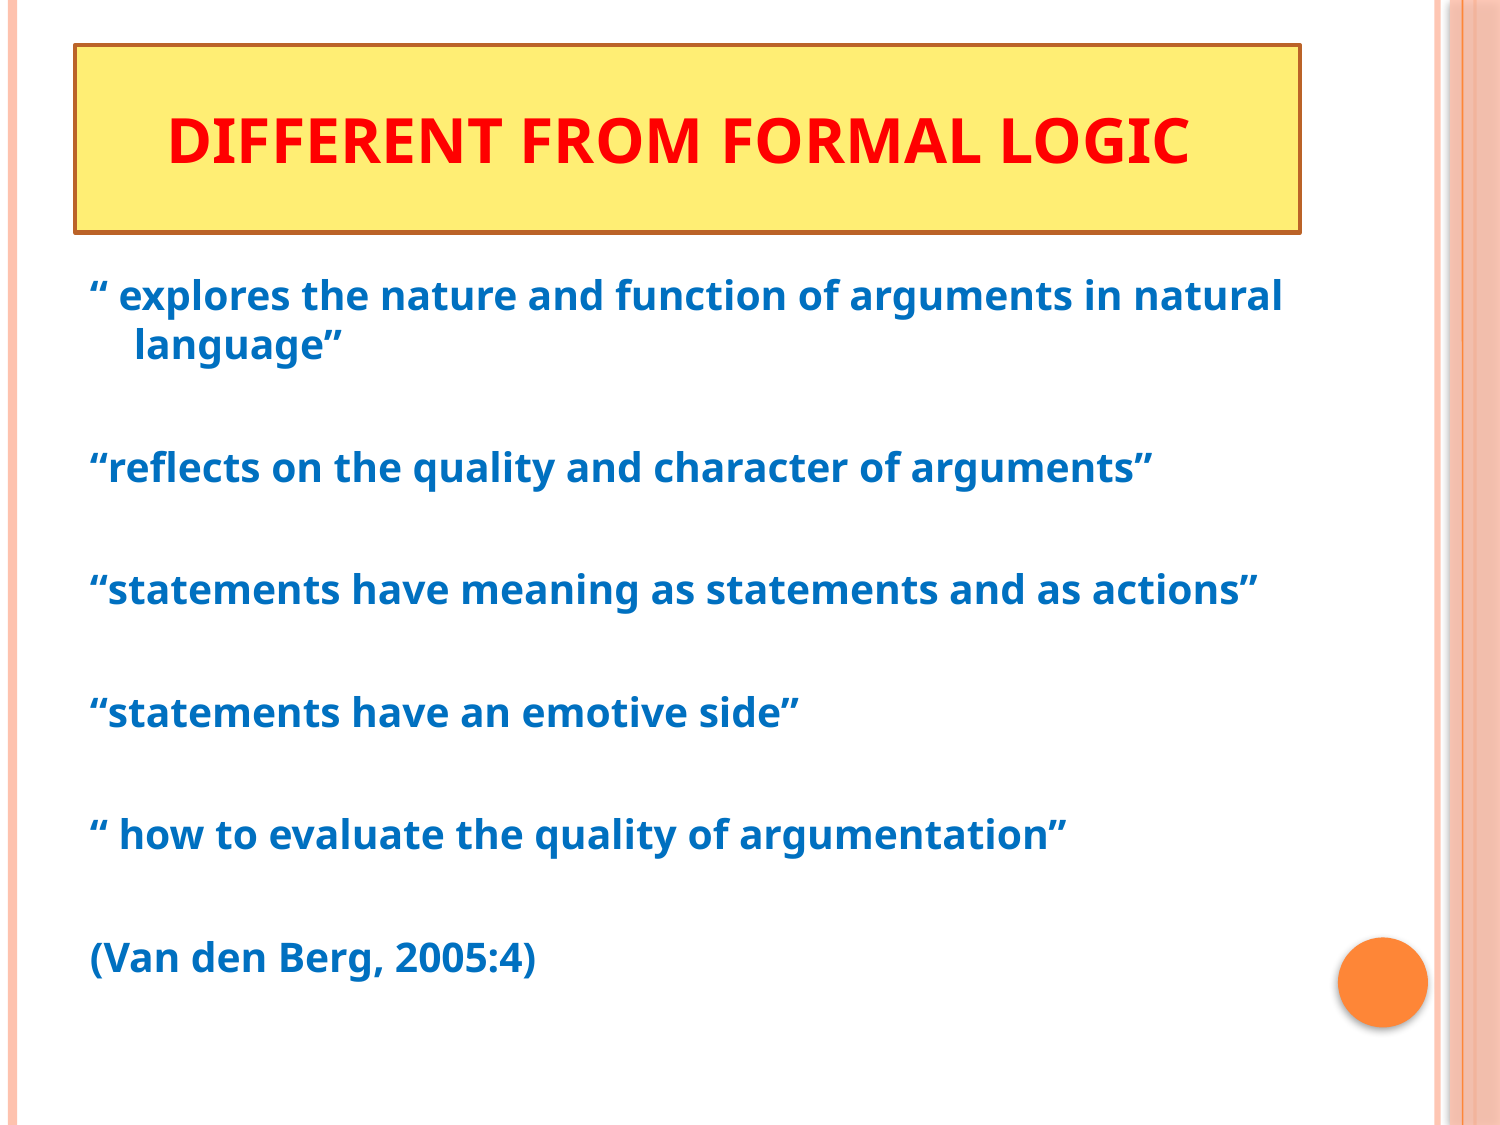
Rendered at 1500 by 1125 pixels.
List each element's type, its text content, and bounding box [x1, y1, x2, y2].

title Different from formal logic [73, 43, 1302, 235]
list “ explores the nature and function of arguments in natural language” “reflects on the quality and character of arguments” “statements have meaning as statements and as actions” “statements have an emotive side” “ how to evaluate the quality of argumentation” (Van den Berg, 2005:4) [75, 262, 1300, 1062]
